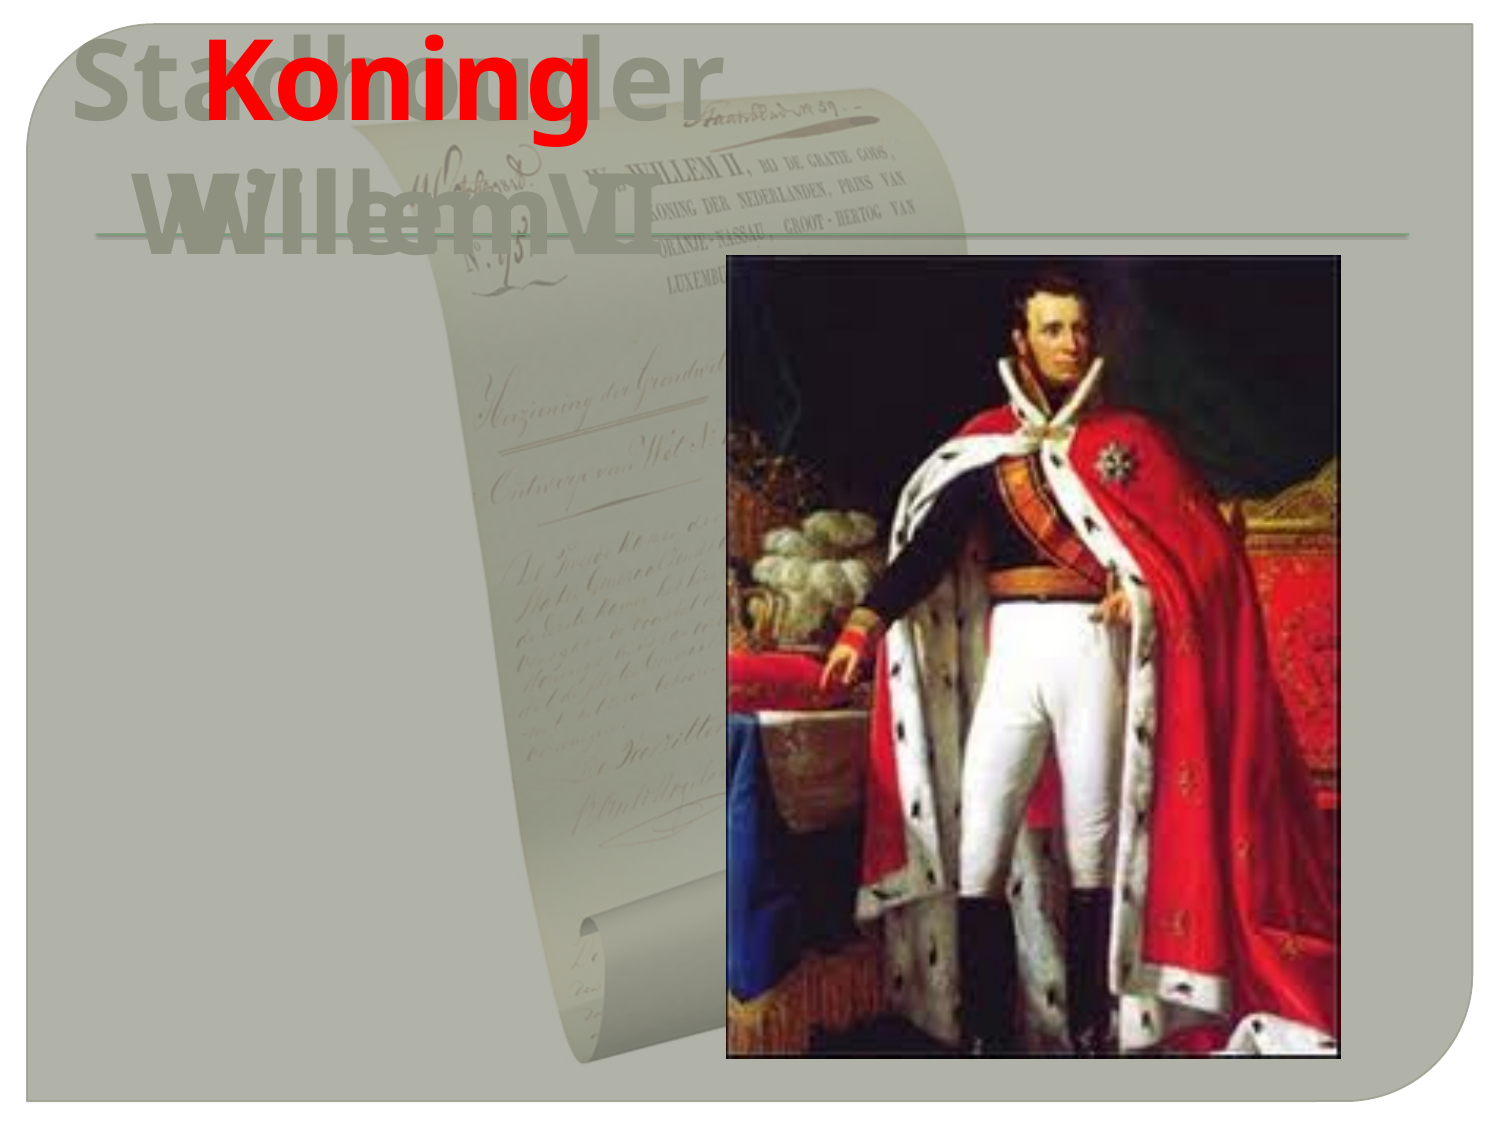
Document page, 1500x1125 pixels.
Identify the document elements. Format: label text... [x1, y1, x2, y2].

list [726, 255, 1341, 1059]
text_box [0, 0, 1500, 1125]
text_box Koning Willem I [0, 0, 797, 285]
